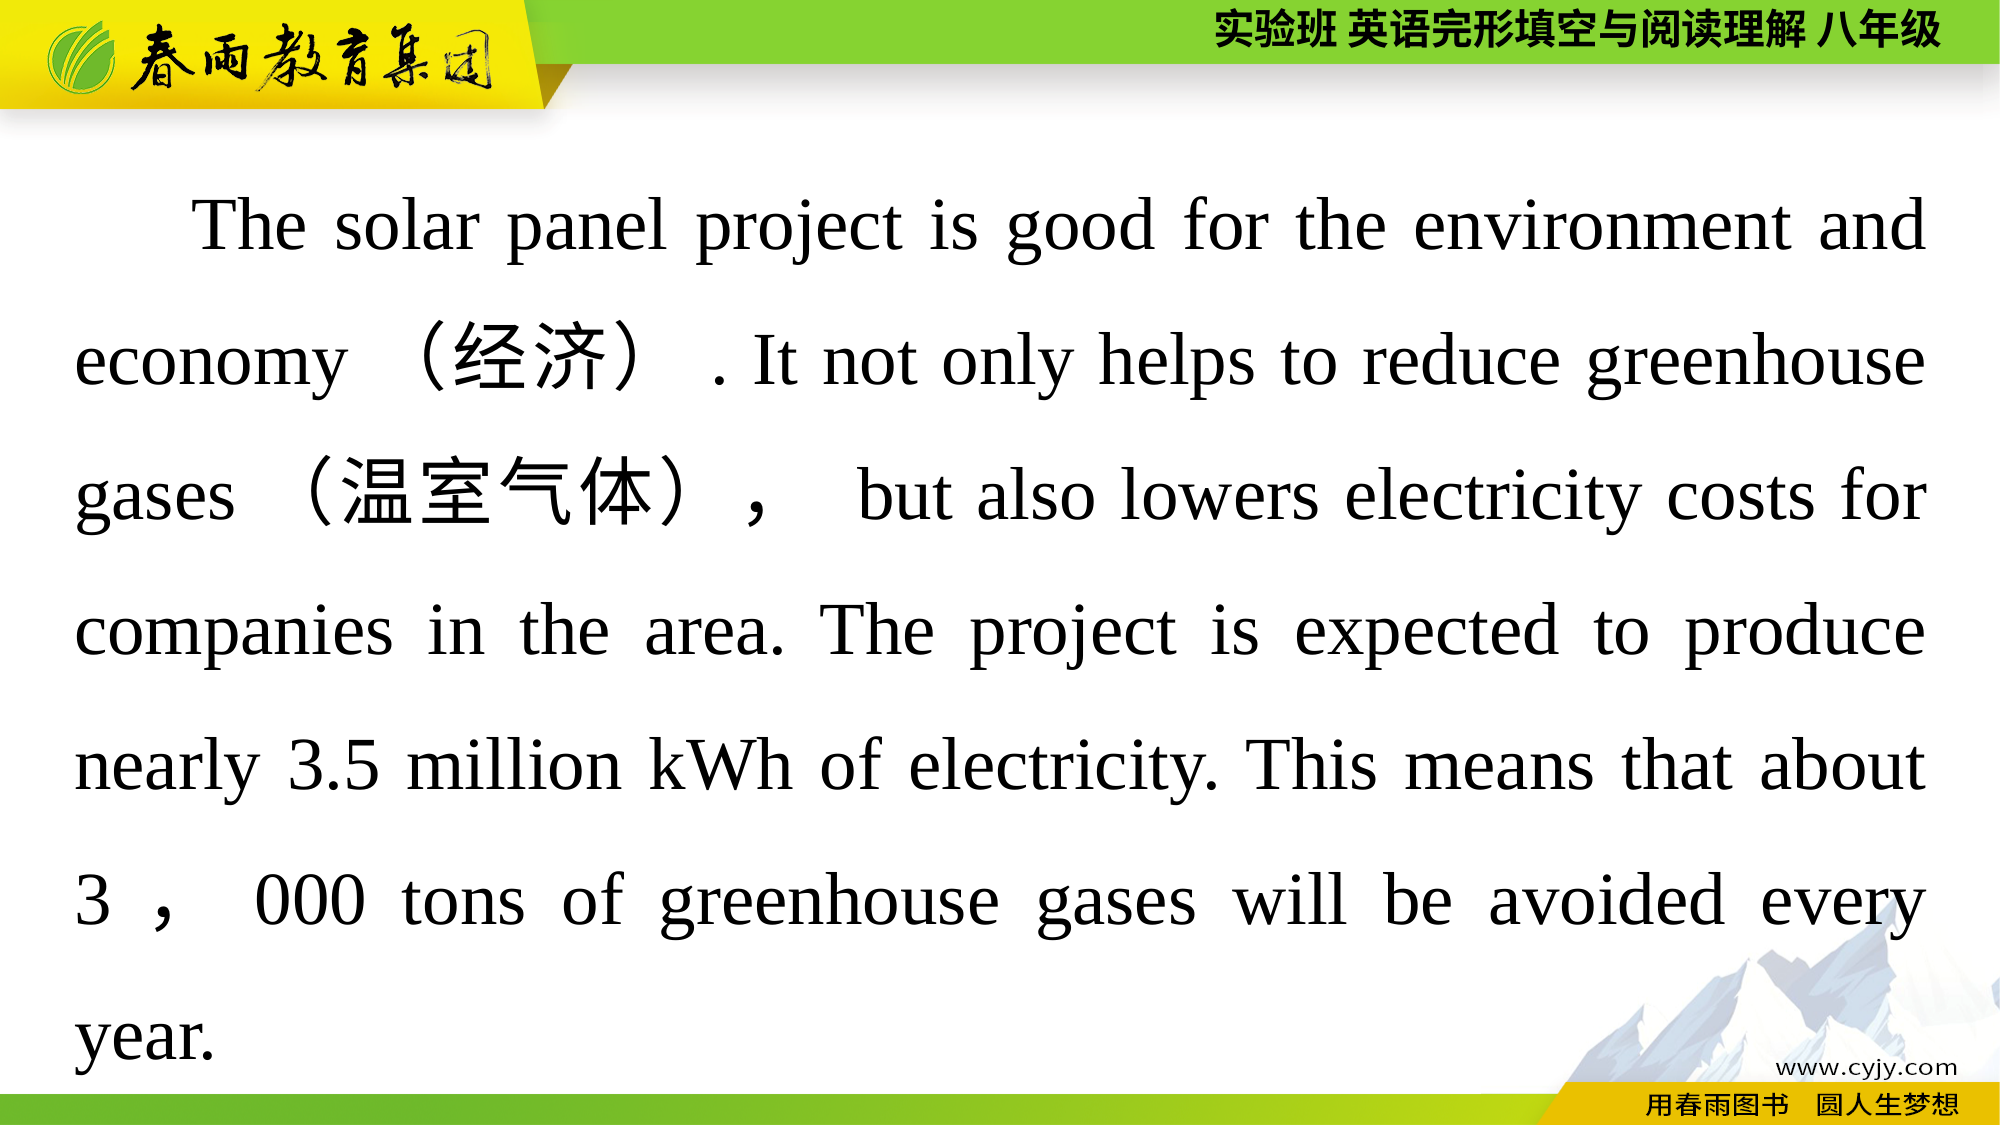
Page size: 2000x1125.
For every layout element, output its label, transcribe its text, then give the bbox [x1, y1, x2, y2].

list The solar panel project is good for the environment and economy（经济）. It not only helps to reduce greenhouse gases（温室气体）， but also lowers electricity costs for companies in the area. The project is expected to produce nearly 3.5 million kWh of electricity. This means that about 3，000 tons of greenhouse gases will be avoided every year. [59, 122, 1944, 956]
picture [0, 0, 2000, 1125]
